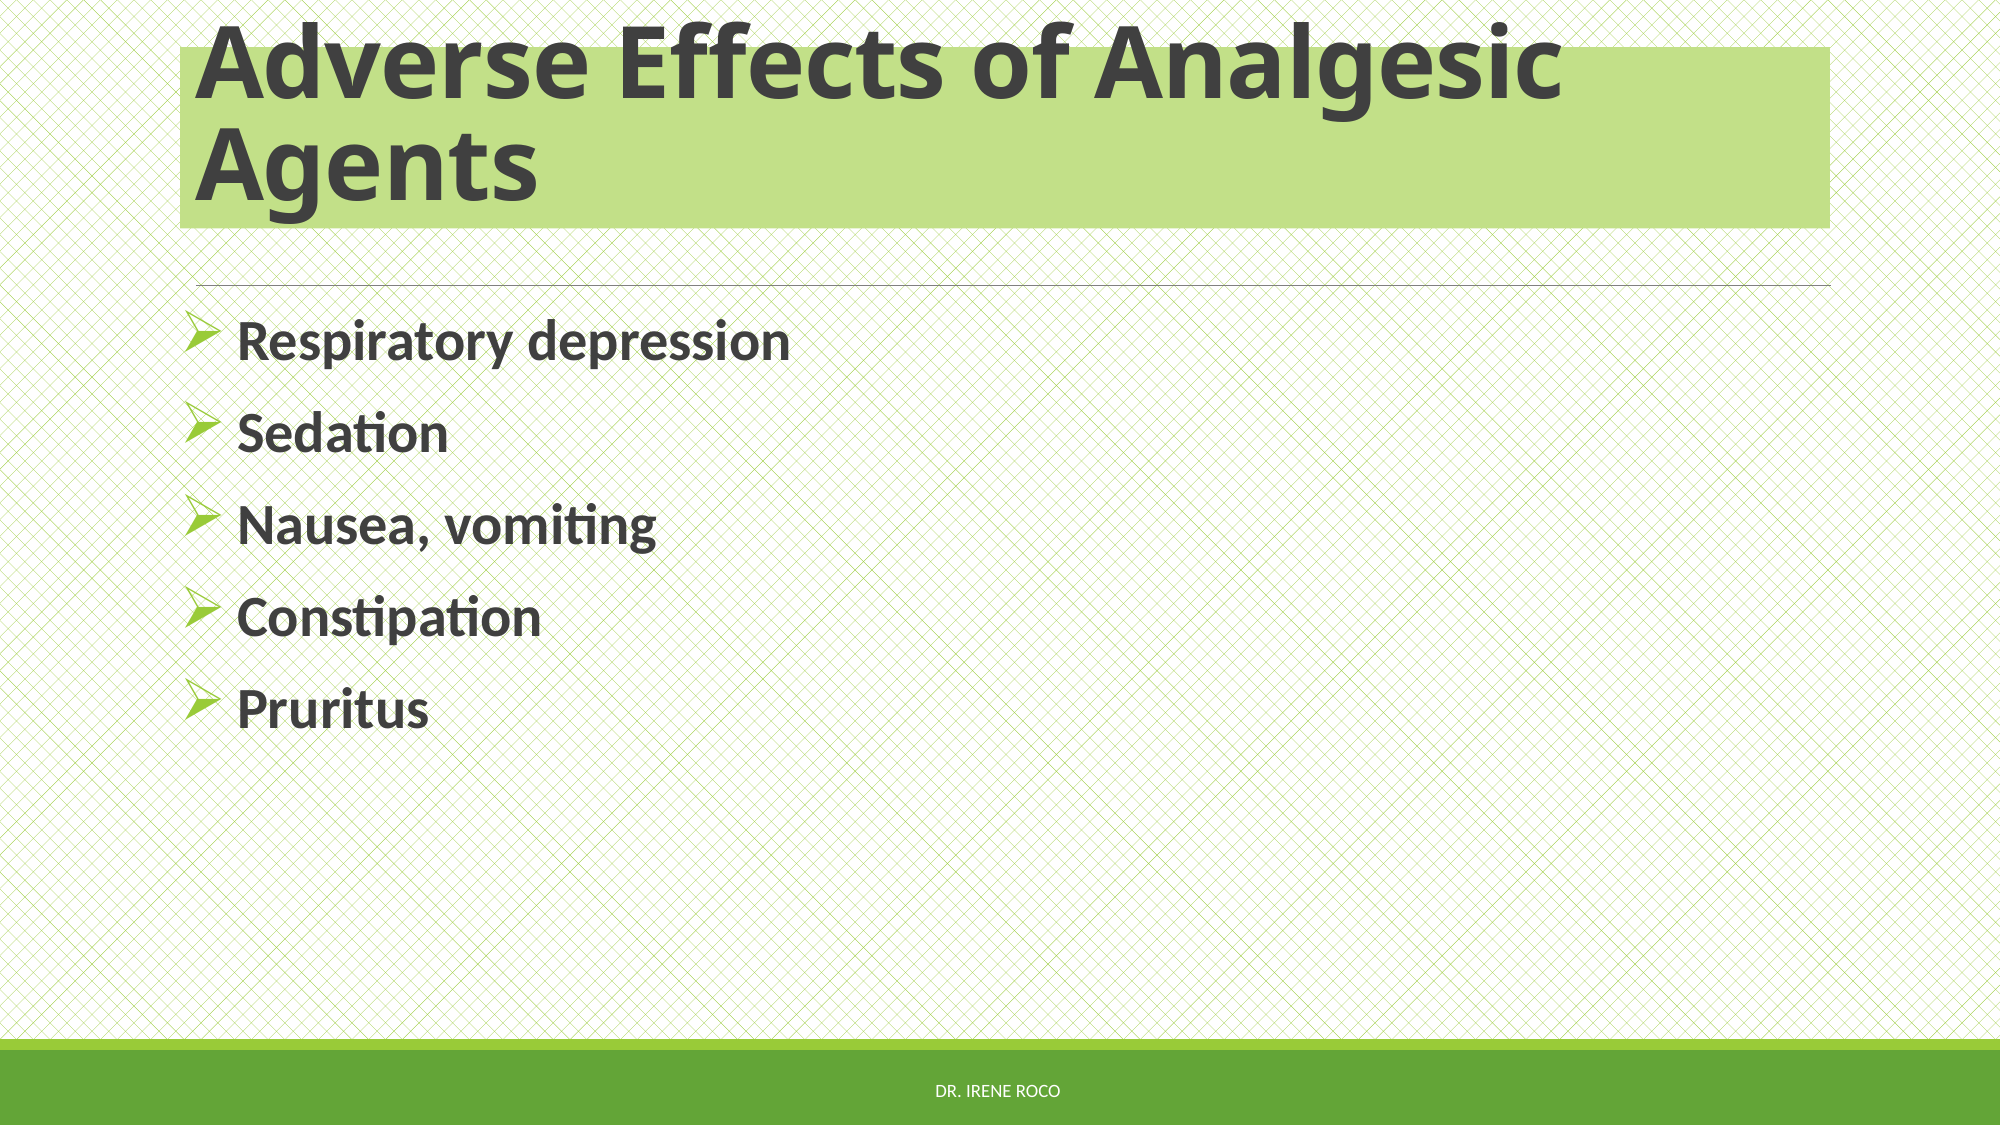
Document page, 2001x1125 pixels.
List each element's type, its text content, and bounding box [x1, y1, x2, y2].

footer Dr. Irene Roco [604, 1059, 1396, 1120]
title Adverse Effects of Analgesic Agents [180, 47, 1830, 229]
list Respiratory depression Sedation Nausea, vomiting Constipation Pruritus [180, 302, 1830, 963]
